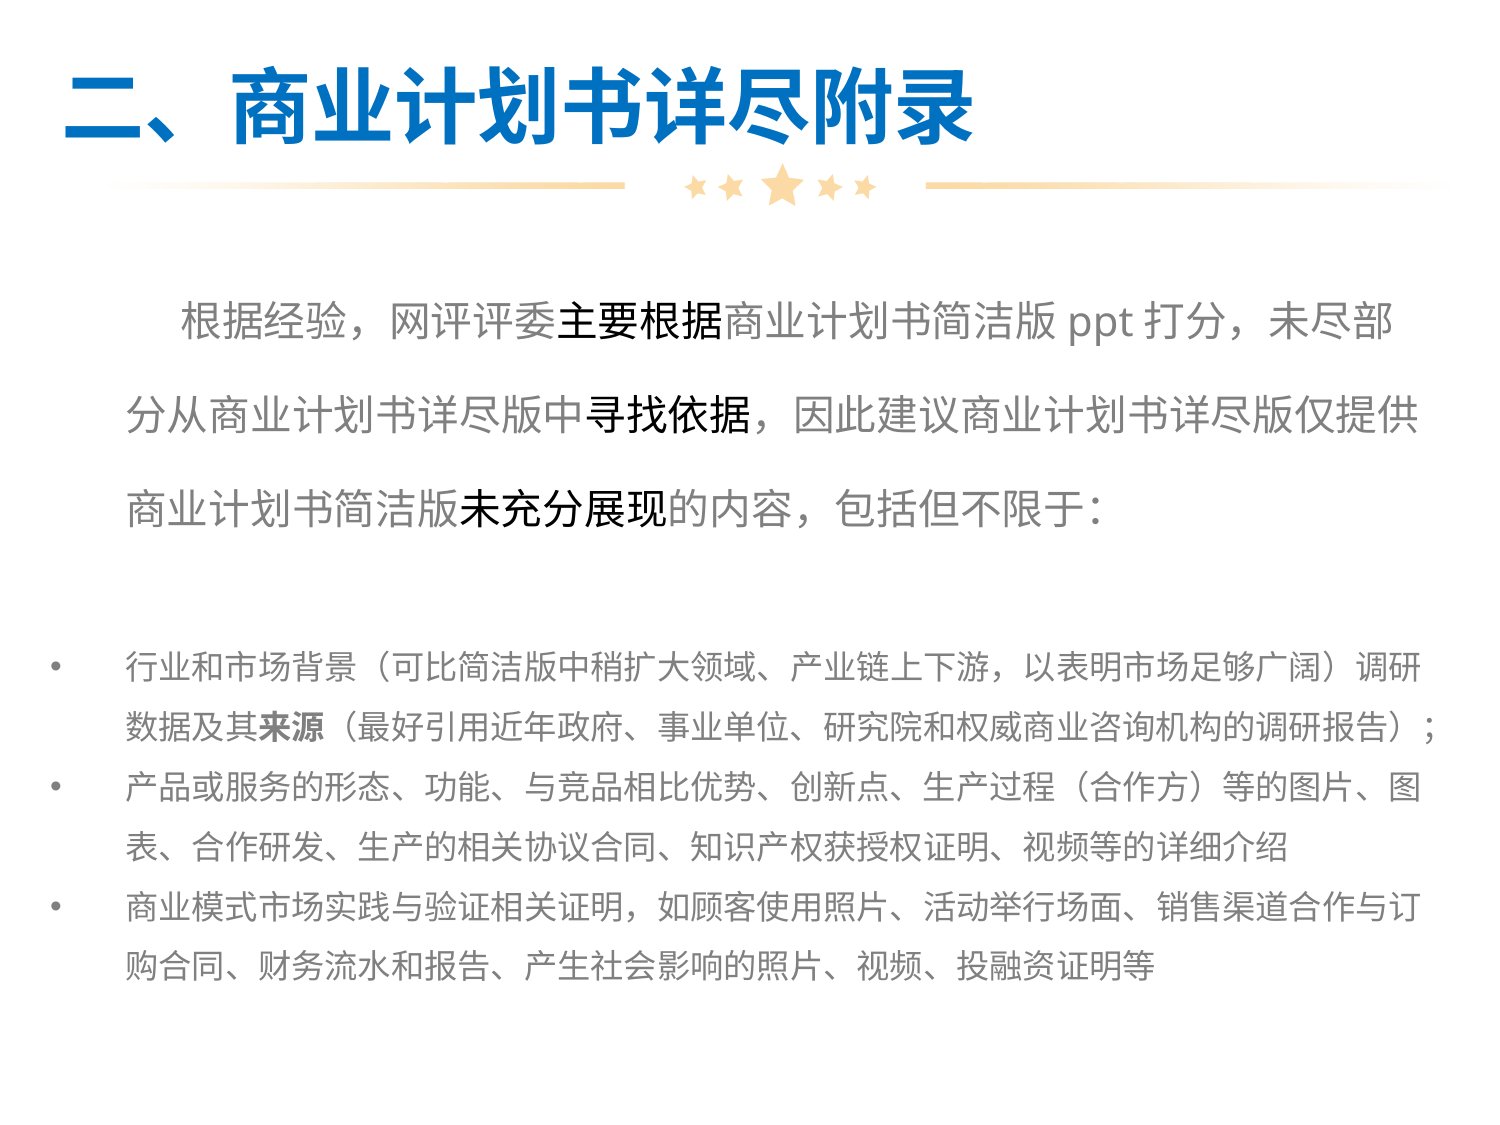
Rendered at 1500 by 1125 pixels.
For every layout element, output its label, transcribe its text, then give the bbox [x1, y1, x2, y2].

picture [103, 163, 1454, 206]
text_box 根据经验，网评评委主要根据商业计划书简洁版ppt打分，未尽部分从商业计划书详尽版中寻找依据，因此建议商业计划书详尽版仅提供商业计划书简洁版未充分展现的内容，包括但不限于： 行业和市场背景（可比简洁版中稍扩大领域、产业链上下游，以表明市场足够广阔）调研数据及其来源（最好引用近年政府、事业单位、研究院和权威商业咨询机构的调研报告）； 产品或服务的形态、功能、与竞品相比优势、创新点、生产过程（合作方）等的图片、图表、合作研发、生产的相关协议合同、知识产权获授权证明、视频等的详细介绍 商业模式市场实践与验证相关证明，如顾客使用照片、活动举行场面、销售渠道合作与订购合同、财务流水和报告、产生社会影响的照片、视频、投融资证明等 [35, 243, 1442, 993]
text_box 二、商业计划书详尽附录 [46, 46, 1336, 262]
